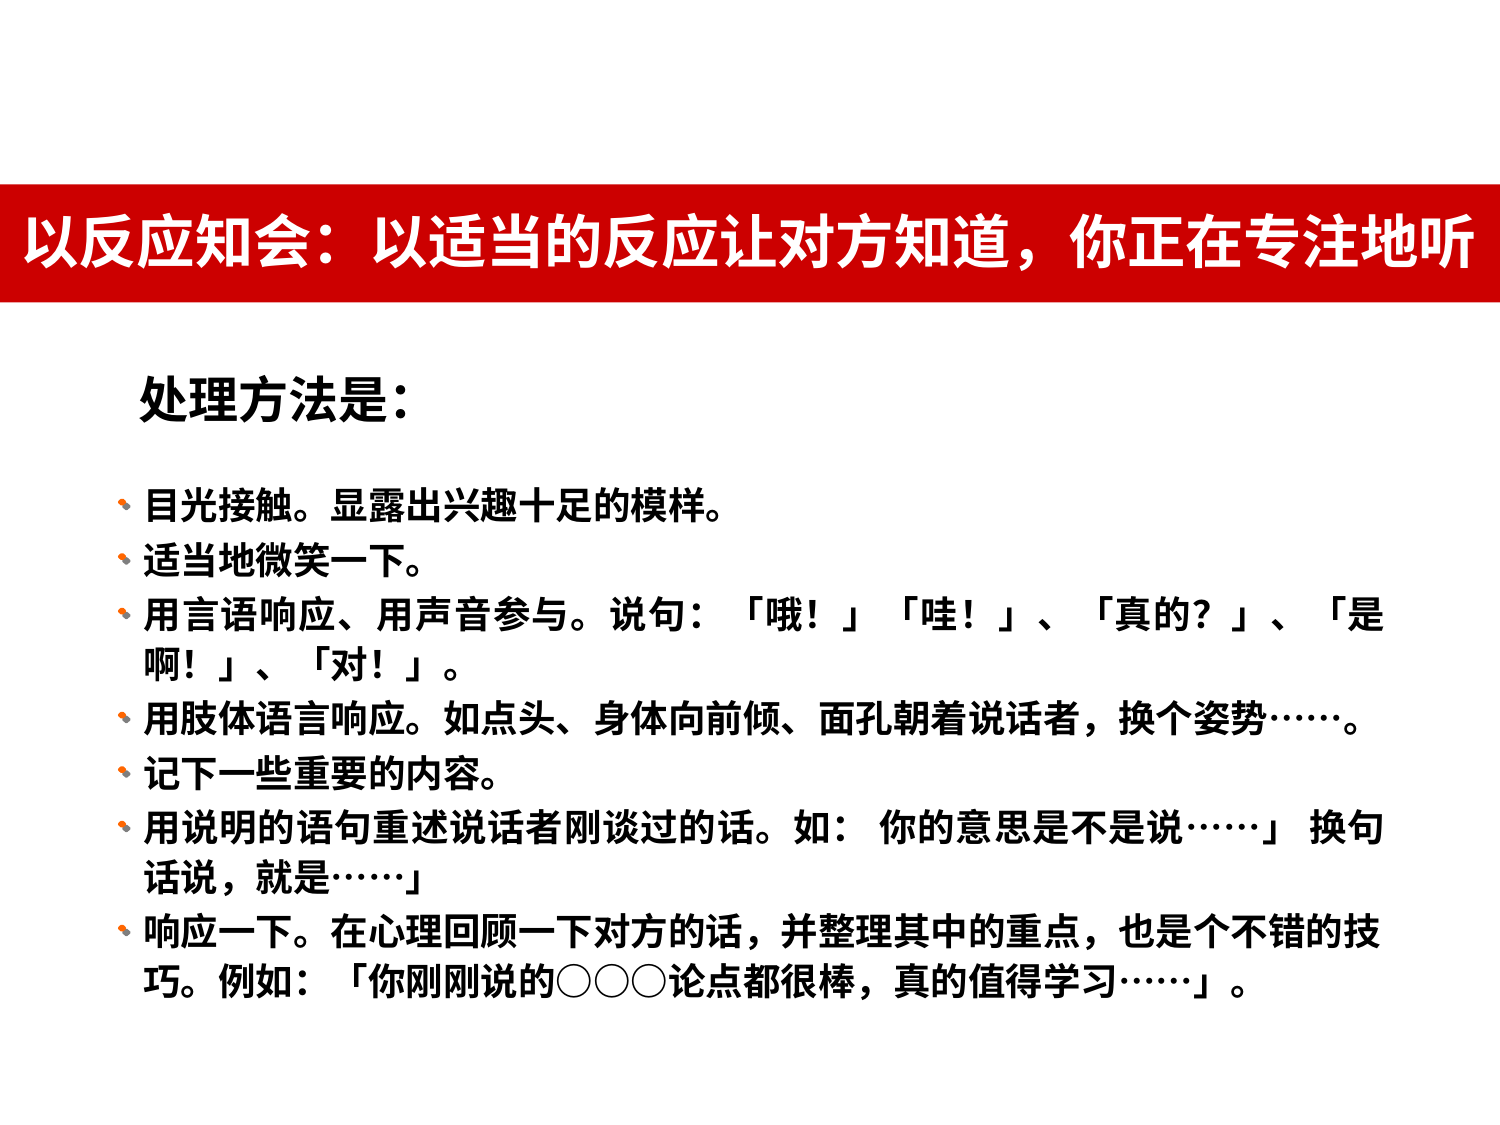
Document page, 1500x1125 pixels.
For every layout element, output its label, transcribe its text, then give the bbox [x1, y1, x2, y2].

text_box 以反应知会：以适当的反应让对方知道，你正在专注地听 [5, 177, 1500, 303]
text_box 处理方法是： [123, 361, 599, 437]
text_box [0, 184, 5, 303]
text_box 目光接触。显露出兴趣十足的模样。 适当地微笑一下。 用言语响应、用声音参与。说句：「哦！」「哇！」、「真的？」、「是啊！」、「对！」。 用肢体语言响应。如点头、身体向前倾、面孔朝着说话者，换个姿势……。 记下一些重要的内容。 用说明的语句重述说话者刚谈过的话。如： 你的意思是不是说……」 换句话说，就是……」 响应一下。在心理回顾一下对方的话，并整理其中的重点，也是个不错的技巧。例如：「你刚刚说的○○○论点都很棒，真的值得学习……」。 [100, 470, 1401, 1010]
